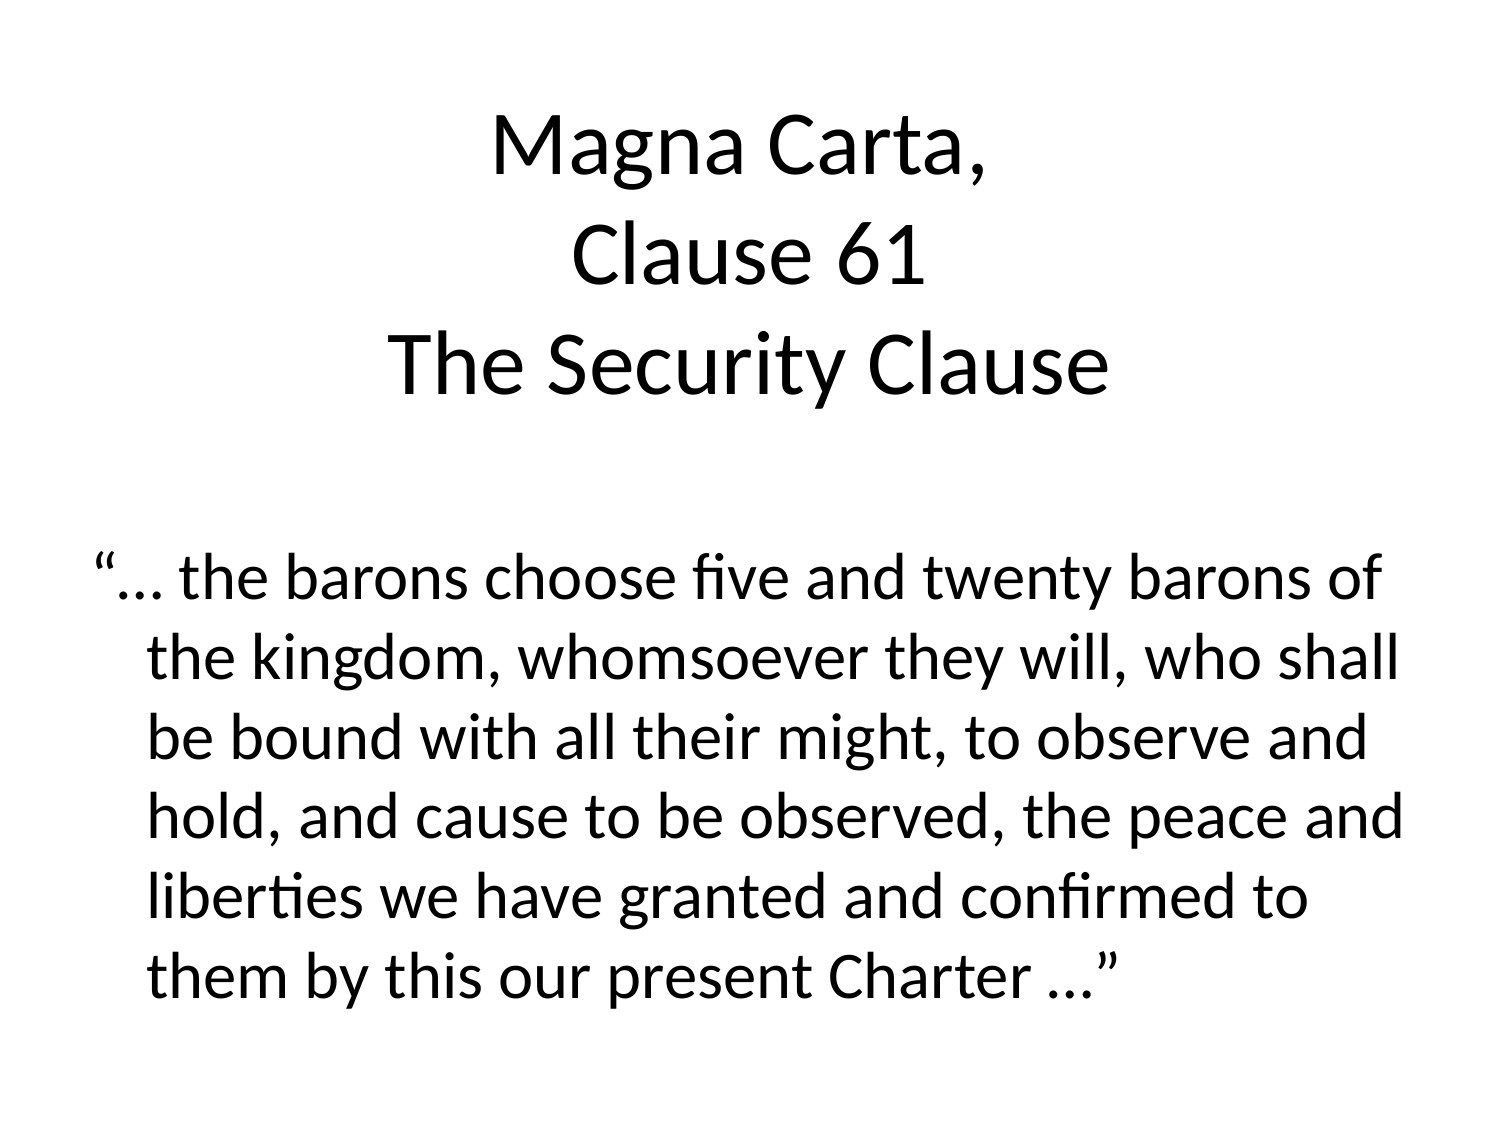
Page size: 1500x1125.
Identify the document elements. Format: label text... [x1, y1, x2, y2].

list “… the barons choose five and twenty barons of the kingdom, whomsoever they will, who shall be bound with all their might, to observe and hold, and cause to be observed, the peace and liberties we have granted and confirmed to them by this our present Charter …” [74, 524, 1426, 1051]
title Magna Carta, Clause 61 The Security Clause [74, 44, 1426, 451]
